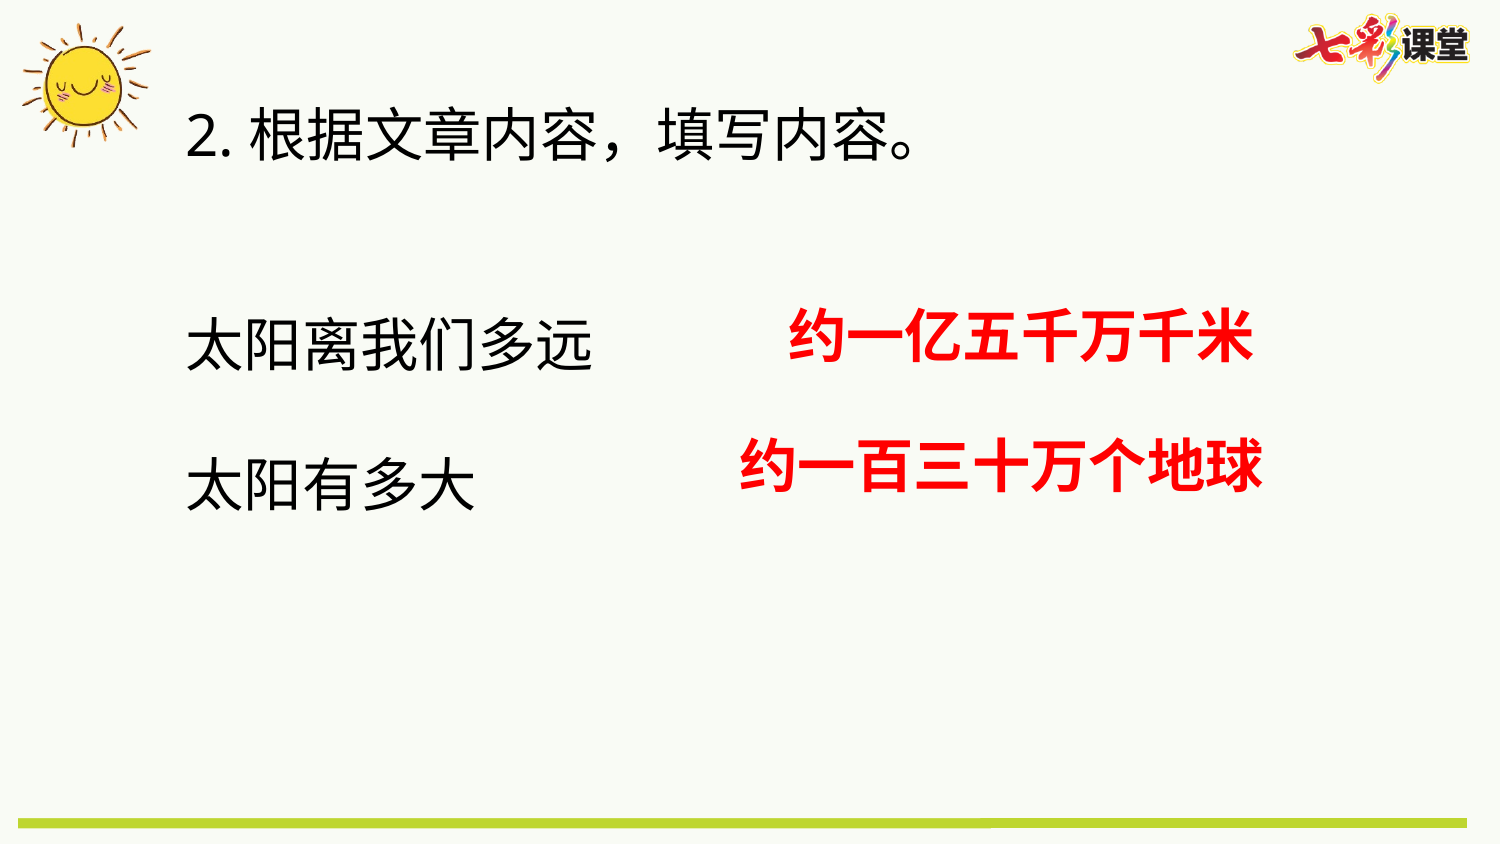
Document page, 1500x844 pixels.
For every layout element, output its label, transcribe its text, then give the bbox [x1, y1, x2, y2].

text_box 约一百三十万个地球 [724, 421, 1351, 507]
picture [18, 771, 1467, 844]
picture [0, 0, 173, 172]
text_box 约一亿五千万千米 [773, 291, 1329, 377]
picture [1291, 9, 1472, 87]
text_box 2.根据文章内容，填写内容。 太阳离我们多远 太阳有多大 [171, 91, 1349, 526]
